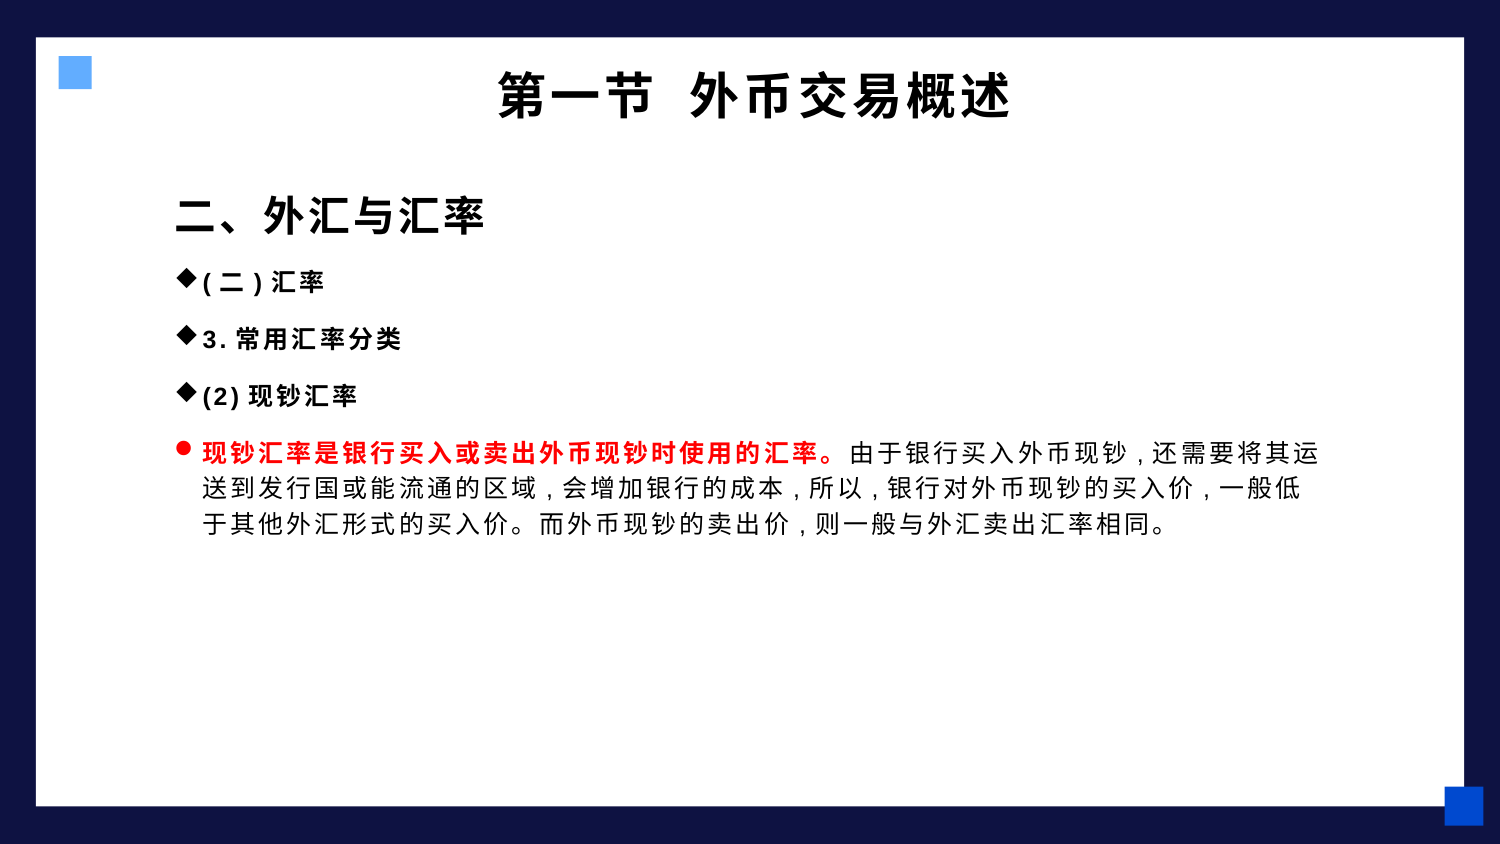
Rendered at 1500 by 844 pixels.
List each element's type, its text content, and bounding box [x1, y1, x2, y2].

list 二、外汇与汇率 (二)汇率 3.常用汇率分类 (2)现钞汇率 现钞汇率是银行买入或卖出外币现钞时使用的汇率。由于银行买入外币现钞,还需要将其运送到发行国或能流通的区域,会增加银行的成本,所以,银行对外币现钞的买入价,一般低于其他外汇形式的买入价。而外币现钞的卖出价,则一般与外汇卖出汇率相同。 [157, 179, 1343, 604]
title 第一节 外币交易概述 [159, 43, 1344, 133]
